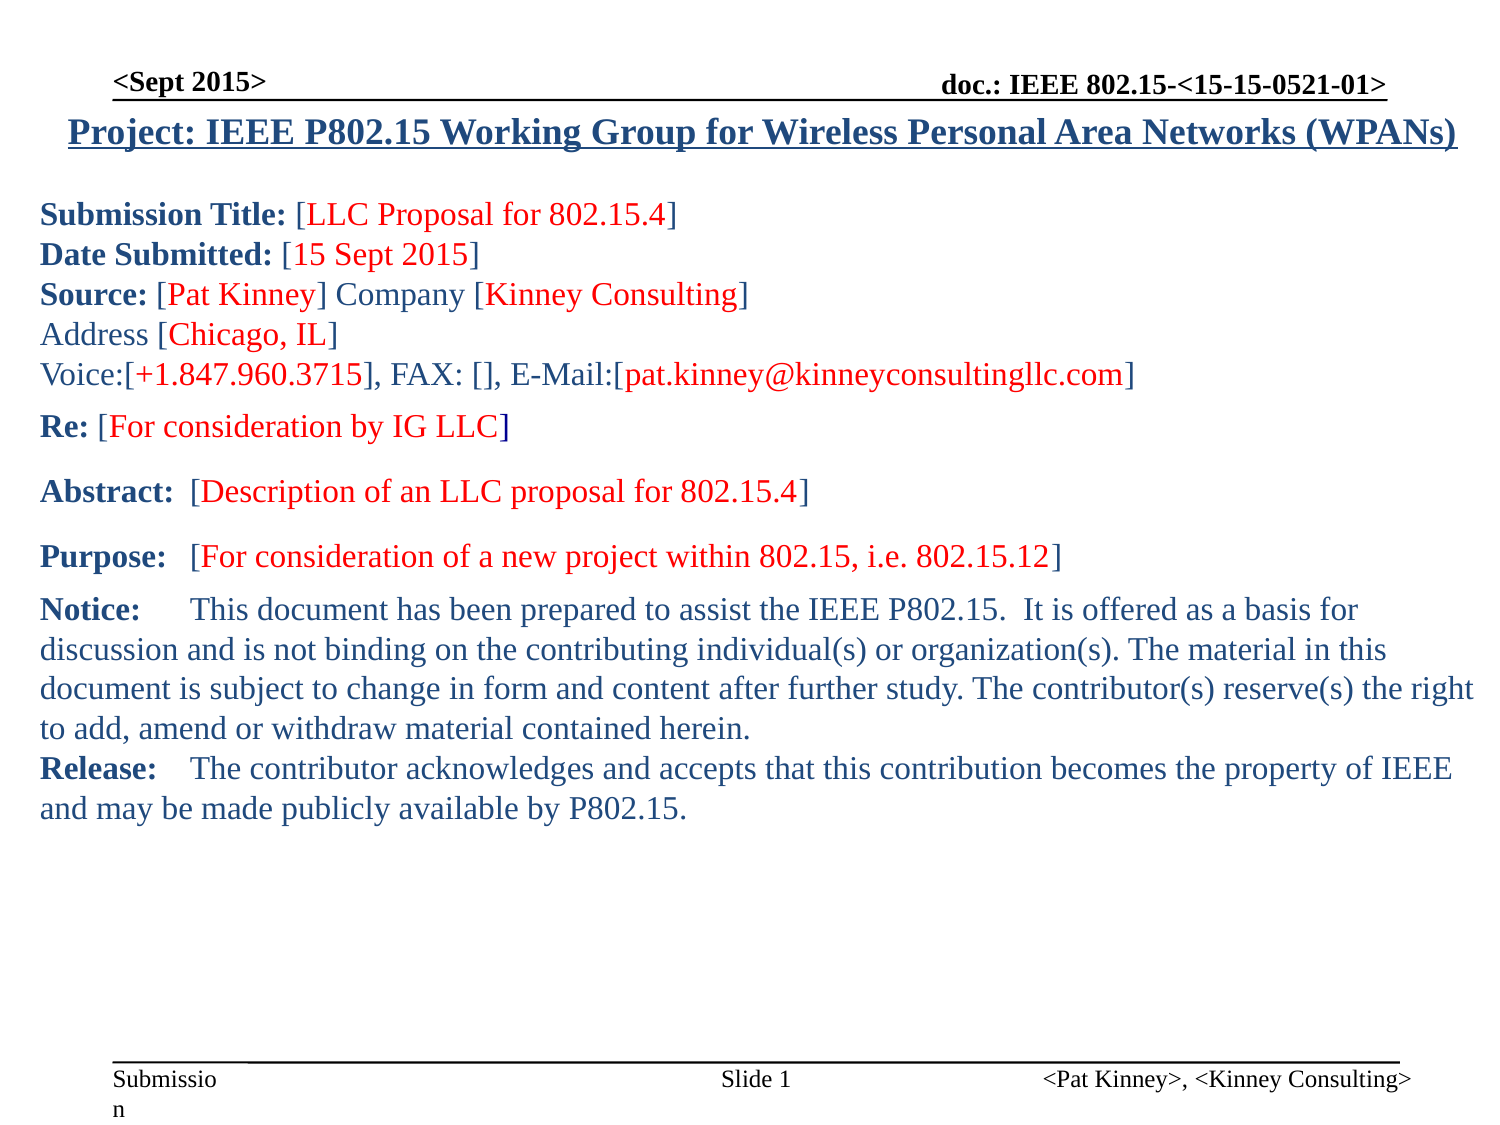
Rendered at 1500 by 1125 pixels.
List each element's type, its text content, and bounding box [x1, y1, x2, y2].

slide_number Slide 1 [712, 1062, 800, 1093]
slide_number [112, 62, 375, 98]
footer <Pat Kinney>, <Kinney Consulting> [900, 1062, 1413, 1093]
text_box Project: IEEE P802.15 Working Group for Wireless Personal Area Networks (WPANs) Submission Title: [LLC Proposal for 802.15.4] Date Submitted: [15 Sept 2015] Source: [Pat Kinney] Company [Kinney Consulting] Address [Chicago, IL] Voice:[+1.847.960.3715], FAX: [], E-Mail:[pat.kinney@kinneyconsultingllc.com] Re: [For consideration by IG LLC] Abstract: [Description of an LLC proposal for 802.15.4] Purpose: [For consideration of a new project within 802.15, i.e. 802.15.12] Notice: This document has been prepared to assist the IEEE P802.15. It is offered as a basis for discussion and is not binding on the contributing individual(s) or organization(s). The material in this document is subject to change in form and content after further study. The contributor(s) reserve(s) the right to add, amend or withdraw material contained herein. Release: The contributor acknowledges and accepts that this contribution becomes the property of IEEE and may be made publicly available by P802.15. [24, 99, 1500, 834]
